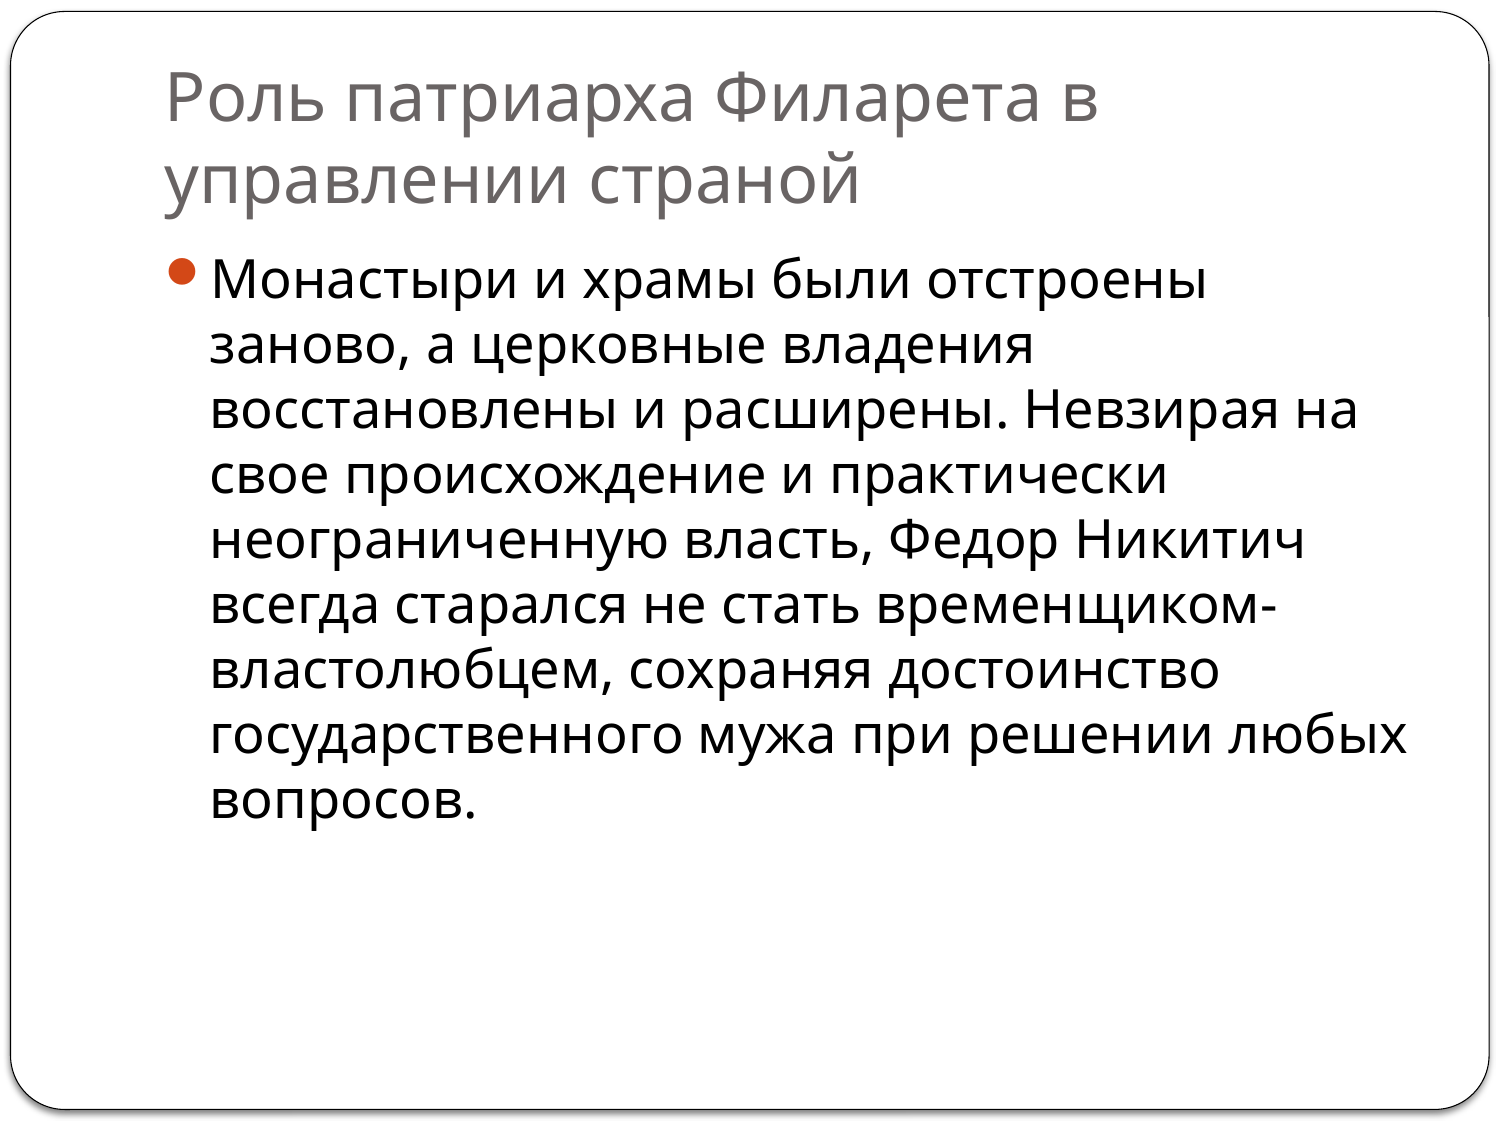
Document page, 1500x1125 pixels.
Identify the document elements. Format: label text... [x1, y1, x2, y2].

list Монастыри и храмы были отстроены заново, а церковные владения восстановлены и расширены. Невзирая на свое происхождение и практически неограниченную власть, Федор Никитич всегда старался не стать временщиком-властолюбцем, сохраняя достоинство государственного мужа при решении любых вопросов. [150, 237, 1425, 988]
title Роль патриарха Филарета в управлении страной [150, 45, 1425, 233]
